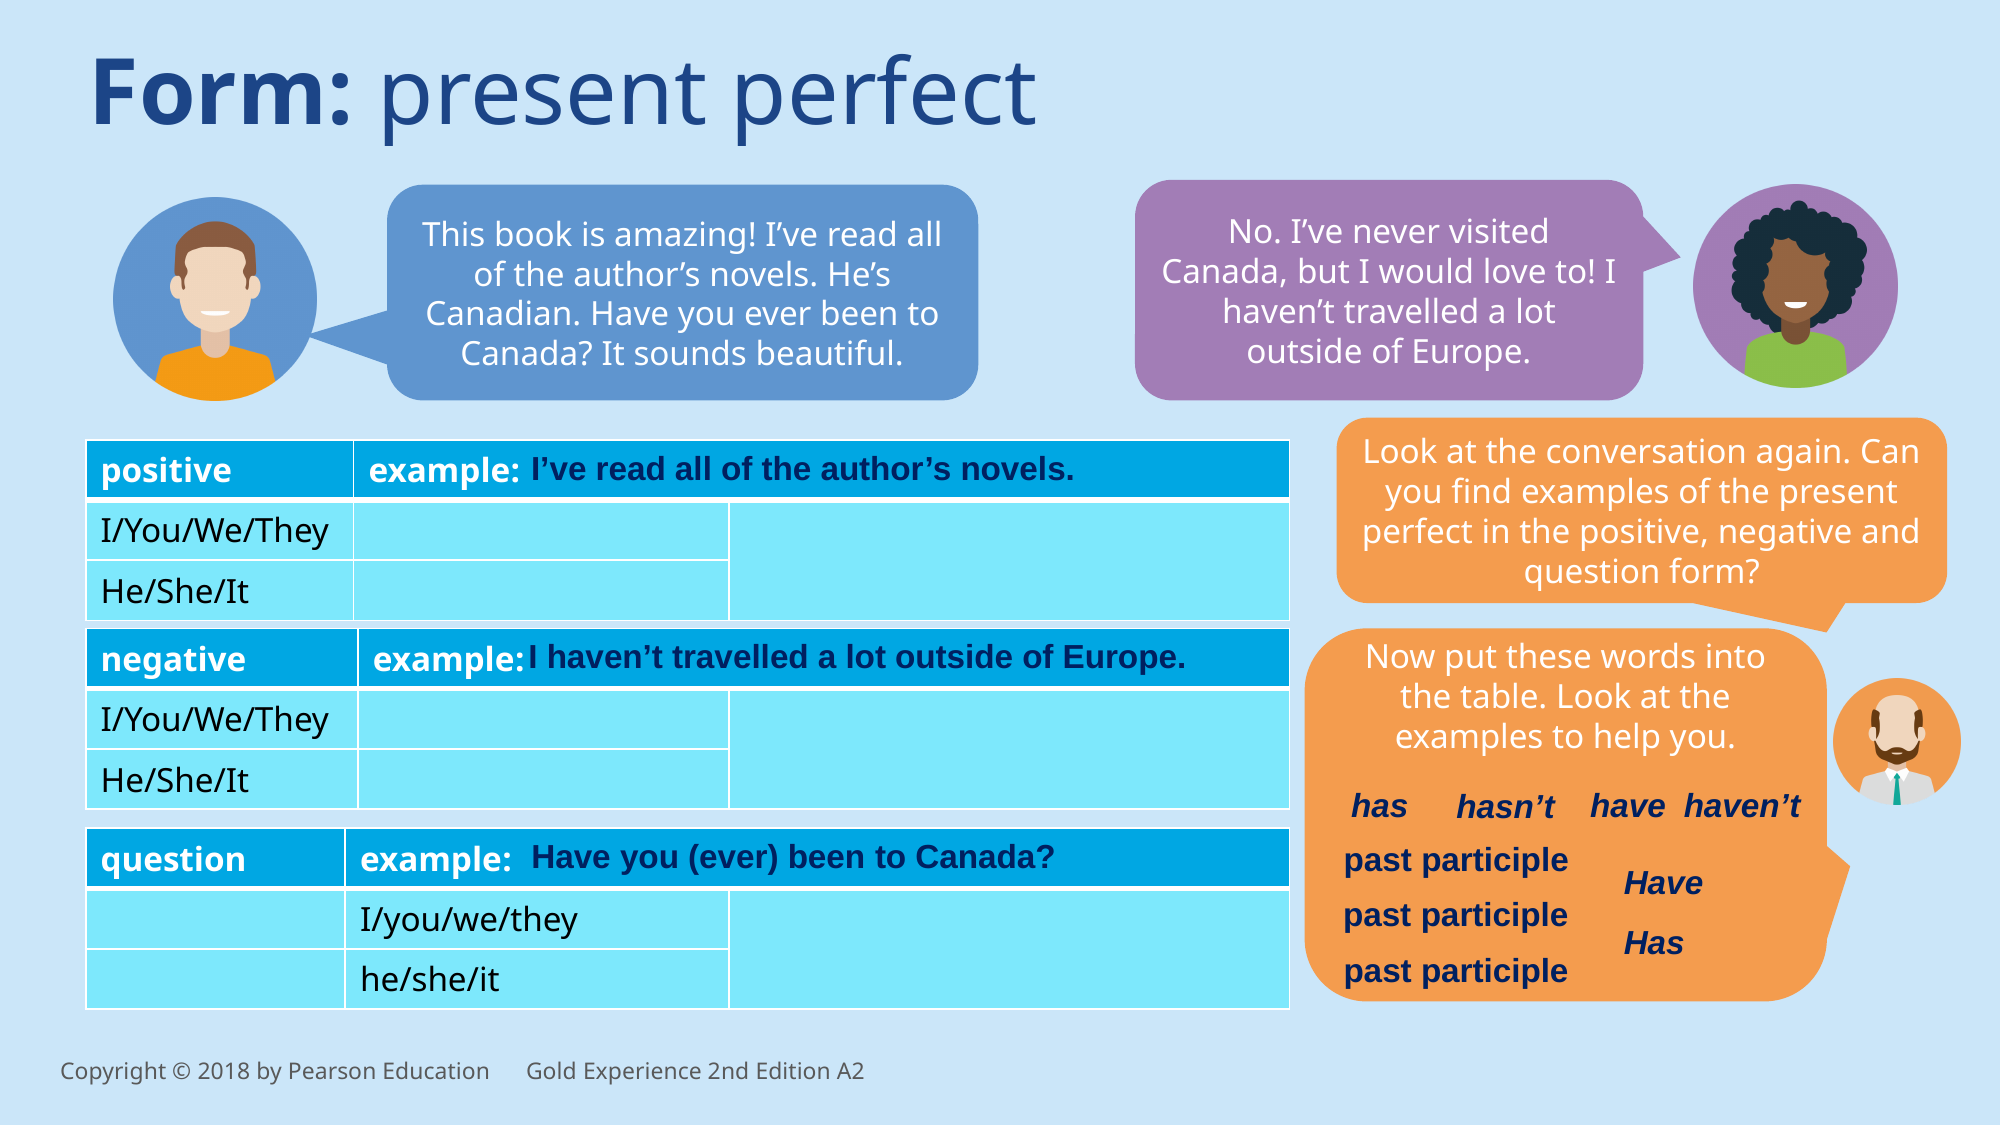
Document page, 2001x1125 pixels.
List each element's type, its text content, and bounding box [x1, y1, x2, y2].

picture [1693, 184, 1898, 389]
title Form: present perfect [73, 37, 1827, 253]
table_header example: [354, 441, 1289, 497]
text_box past participle [1328, 942, 1608, 997]
table_cell I/You/We/They [87, 691, 357, 748]
table_cell [730, 691, 1289, 808]
table_cell [87, 891, 344, 948]
table_cell [730, 503, 1289, 620]
table_cell I/you/we/they [346, 891, 728, 948]
table_header example: [359, 629, 1289, 686]
table_header negative [87, 629, 357, 686]
table_cell [87, 950, 344, 1008]
table_cell He/She/It [87, 561, 353, 620]
text_box Have you (ever) been to Canada? [516, 828, 1071, 883]
table_header positive [87, 441, 353, 497]
table_header example: [346, 829, 1289, 886]
text_box I’ve read all of the author’s novels. [516, 439, 1091, 495]
table_cell [354, 561, 728, 620]
text_box I haven’t travelled a lot outside of Europe. [513, 628, 1203, 683]
table_cell He/She/It [87, 750, 357, 808]
picture [113, 196, 317, 401]
text_box have [1575, 777, 1697, 832]
footer Copyright © 2018 by Pearson Education Gold Experience 2nd Edition A2 [45, 1040, 1084, 1101]
text_box past participle [1328, 885, 1608, 941]
text_box This book is amazing! I’ve read all of the author’s novels. He’s Canadian. Have you ever been to Canada? It sounds beautiful. [323, 182, 981, 403]
text_box Have [1608, 853, 1730, 909]
text_box has [1336, 777, 1435, 830]
text_box No. I’ve never visited Canada, but I would love to! I haven’t travelled a lot outside of Europe. [1132, 177, 1683, 403]
text_box past participle [1329, 830, 1609, 885]
table_cell [359, 691, 728, 748]
picture [1833, 678, 1961, 806]
text_box hasn’t [1441, 777, 1573, 830]
table_cell [359, 750, 728, 808]
table_cell [354, 503, 728, 559]
table_cell I/You/We/They [87, 503, 353, 559]
table_cell [730, 891, 1289, 1008]
text_box Now put these words into the table. Look at the examples to help you. [1302, 626, 1853, 1004]
text_box haven’t [1697, 777, 1827, 832]
table_header question [87, 829, 344, 886]
text_box Look at the conversation again. Can you find examples of the present perfect in the positive, negative and question form? [1334, 415, 1950, 635]
table_cell he/she/it [346, 950, 728, 1008]
text_box Has [1608, 913, 1730, 969]
